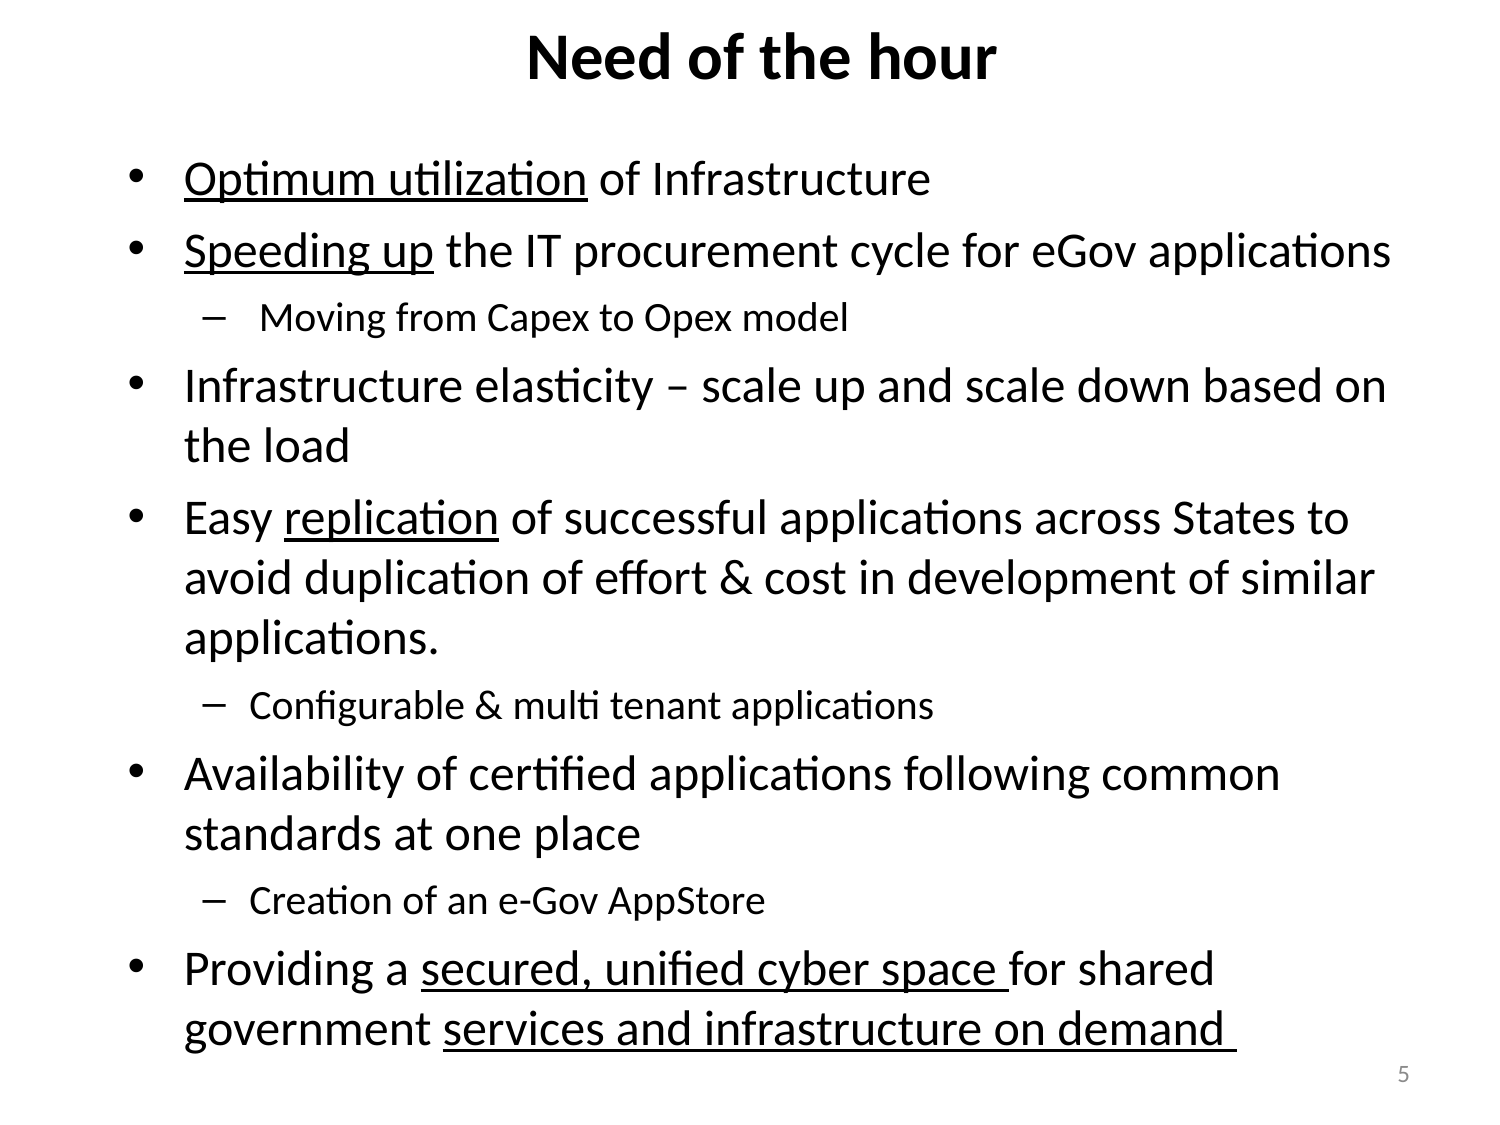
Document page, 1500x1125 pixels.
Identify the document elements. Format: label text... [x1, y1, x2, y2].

title Need of the hour [87, 0, 1438, 105]
list Optimum utilization of Infrastructure Speeding up the IT procurement cycle for eGov applications Moving from Capex to Opex model Infrastructure elasticity – scale up and scale down based on the load Easy replication of successful applications across States to avoid duplication of effort & cost in development of similar applications. Configurable & multi tenant applications Availability of certified applications following common standards at one place Creation of an e-Gov AppStore Providing a secured, unified cyber space for shared government services and infrastructure on demand [112, 137, 1438, 950]
slide_number 5 [1074, 1042, 1425, 1103]
